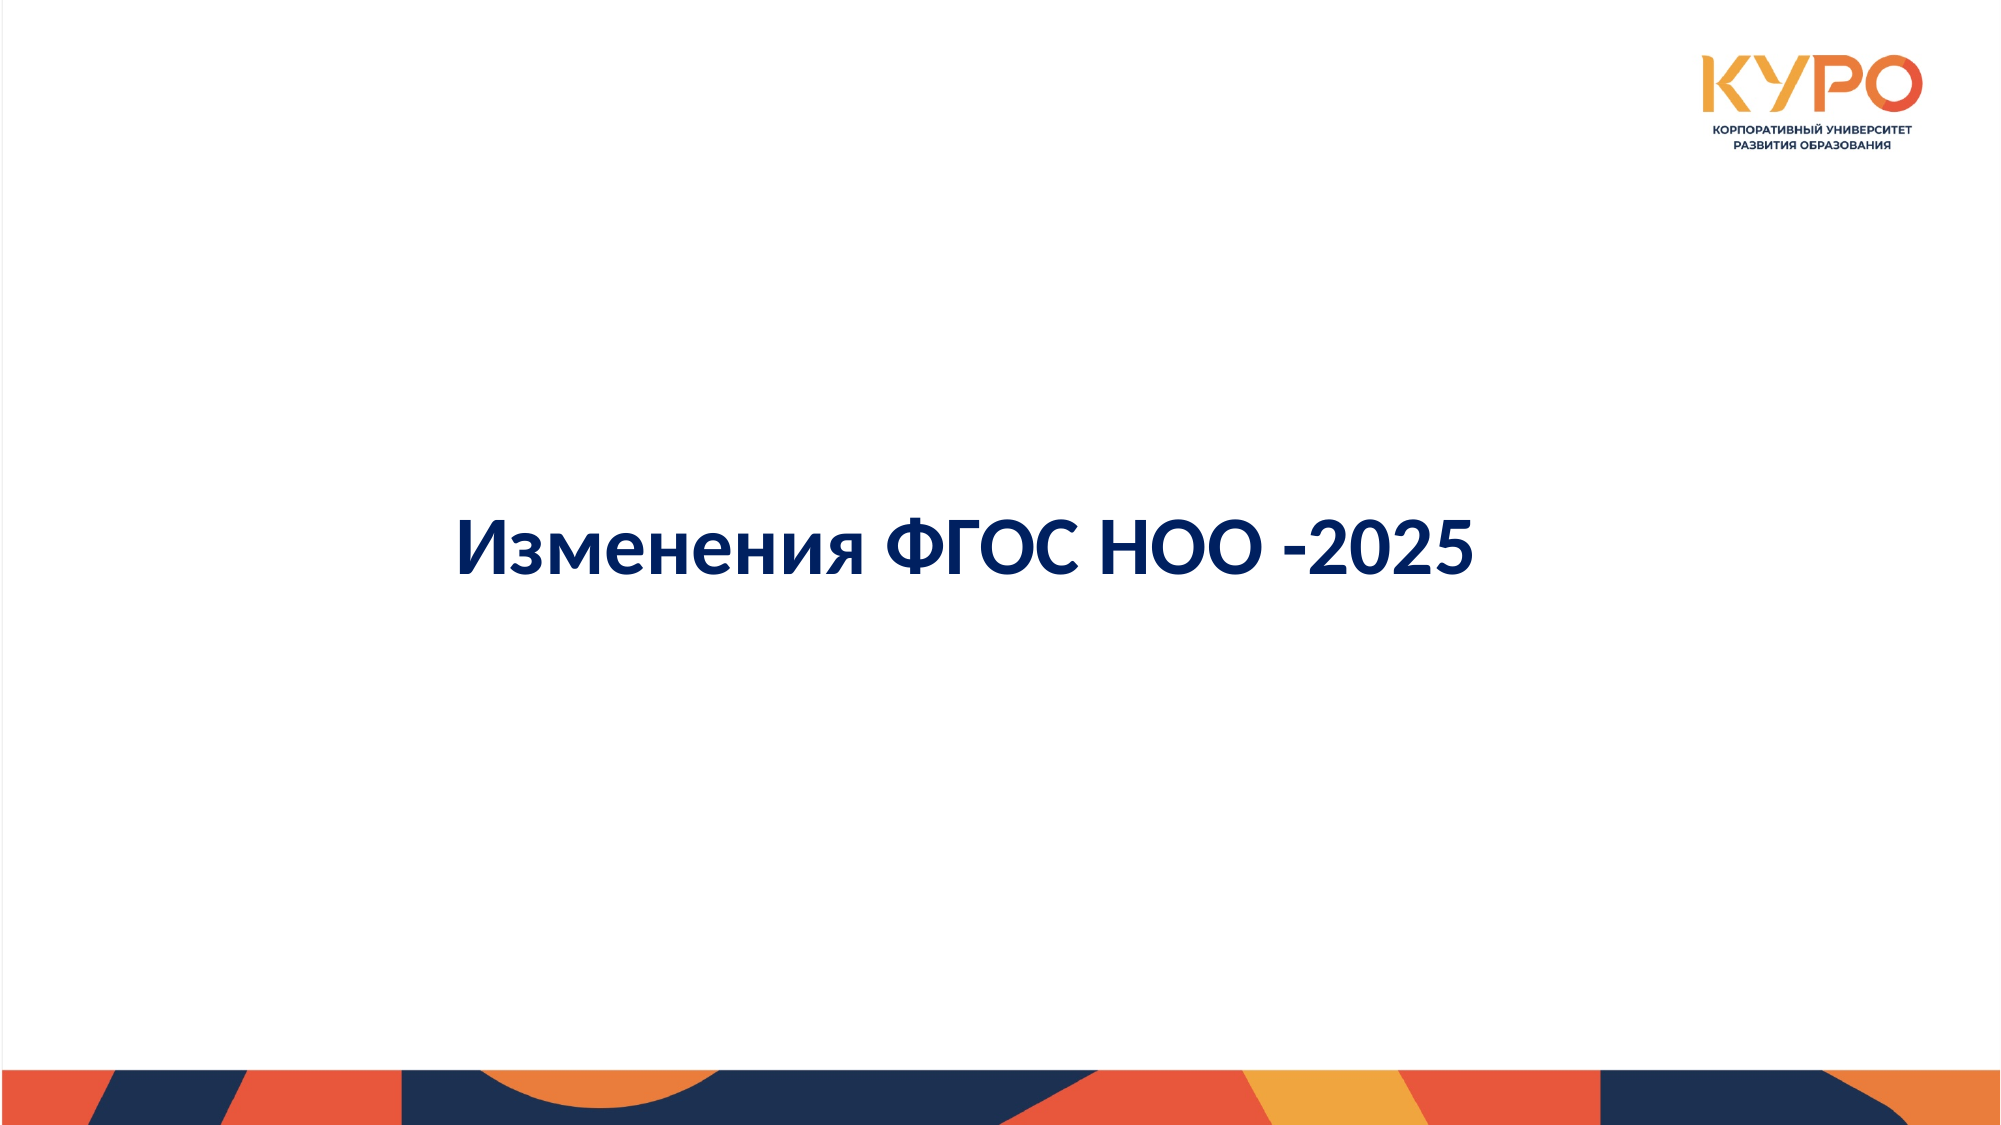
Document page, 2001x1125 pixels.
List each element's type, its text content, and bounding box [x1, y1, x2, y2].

picture [0, 0, 2001, 1125]
text_box Изменения ФГОС НОО -2025 [440, 494, 1941, 659]
